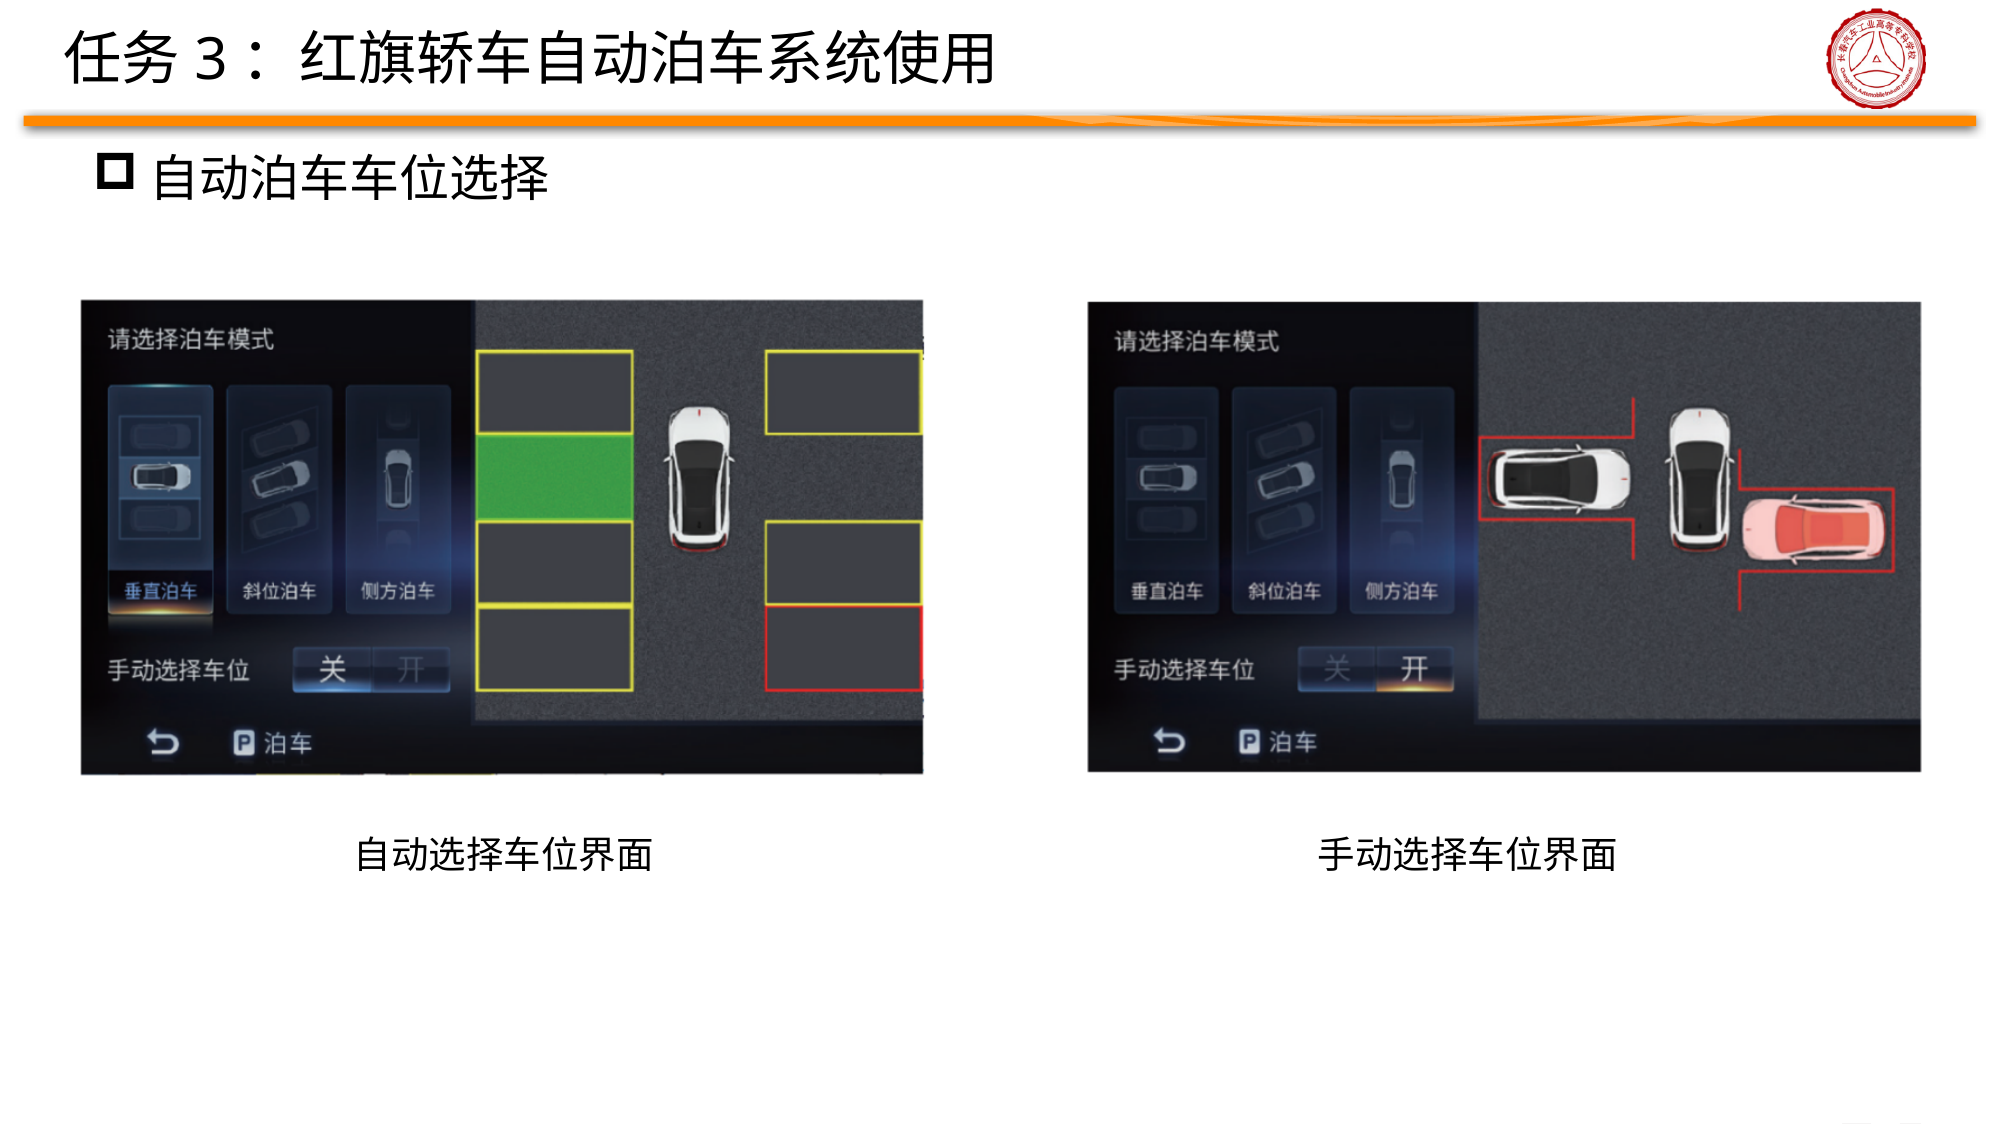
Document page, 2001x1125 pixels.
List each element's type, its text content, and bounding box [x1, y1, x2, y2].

picture [78, 296, 925, 778]
picture [1826, 8, 1926, 109]
picture [1084, 296, 1924, 777]
title 任务3：红旗轿车自动泊车系统使用 [49, 21, 1557, 121]
text_box 手动选择车位界面 [1028, 823, 1863, 884]
text_box 自动泊车车位选择 [78, 146, 1160, 271]
text_box 自动选择车位界面 [238, 823, 726, 884]
